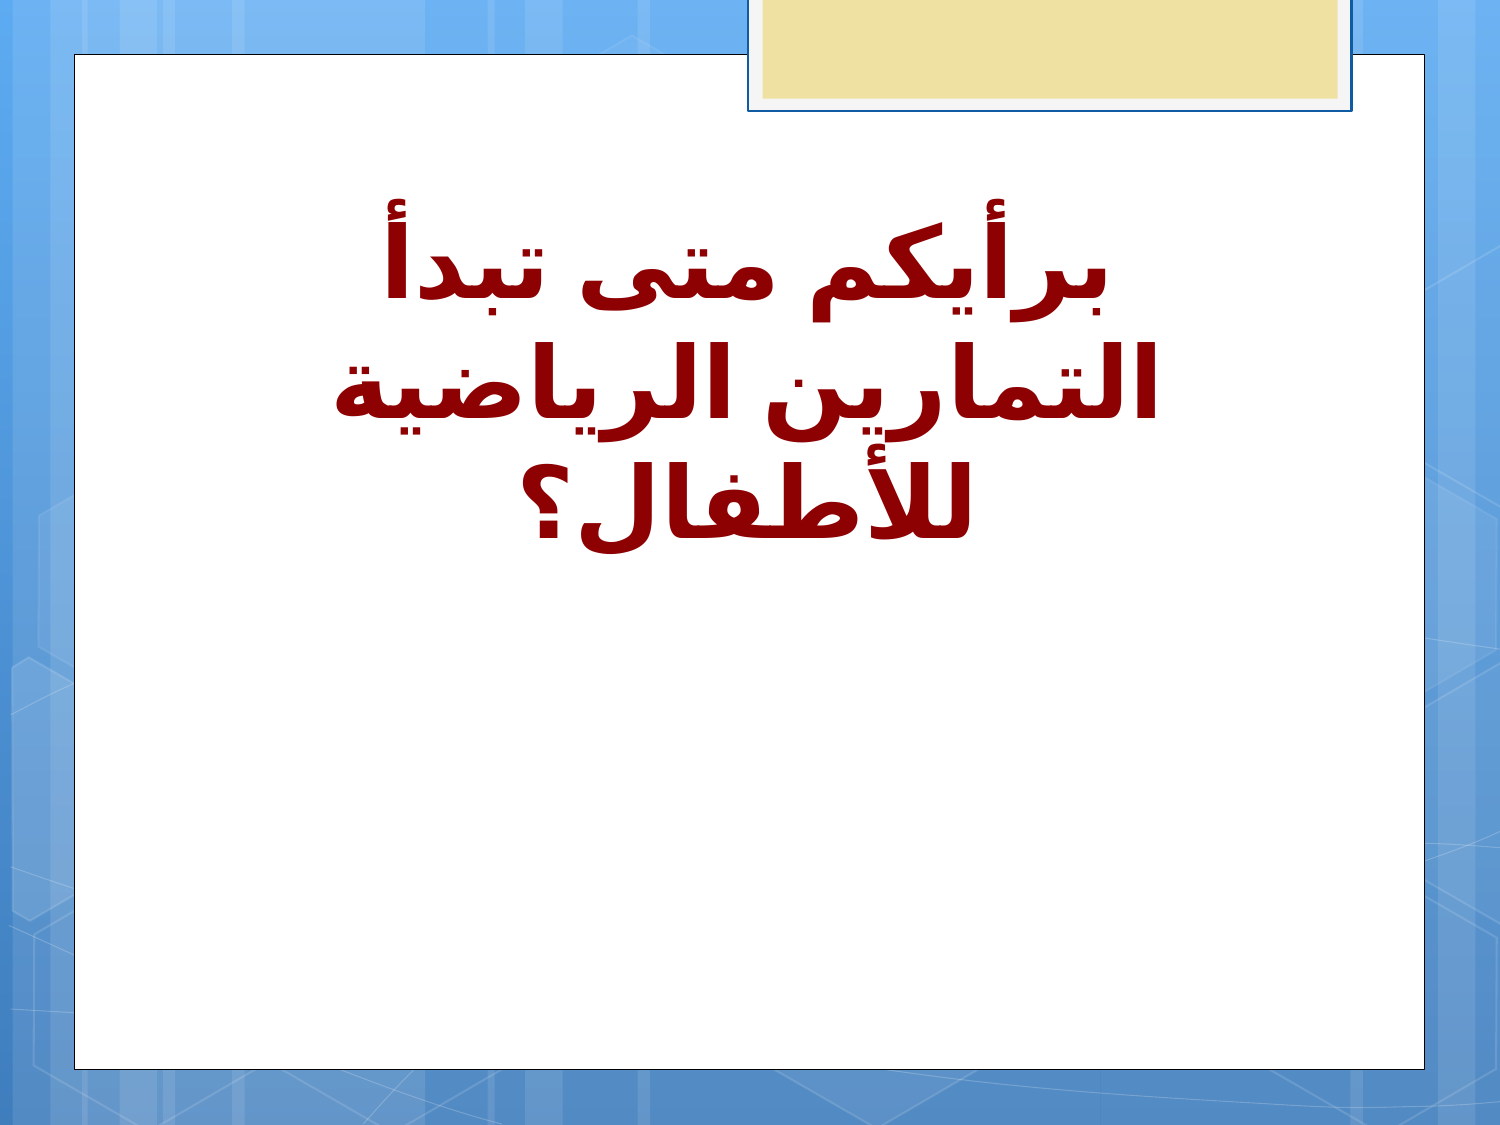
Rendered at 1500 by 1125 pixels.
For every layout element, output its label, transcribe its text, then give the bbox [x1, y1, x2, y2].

title برأيكم متى تبدأ التمارين الرياضية للأطفال؟ [171, 168, 1324, 566]
